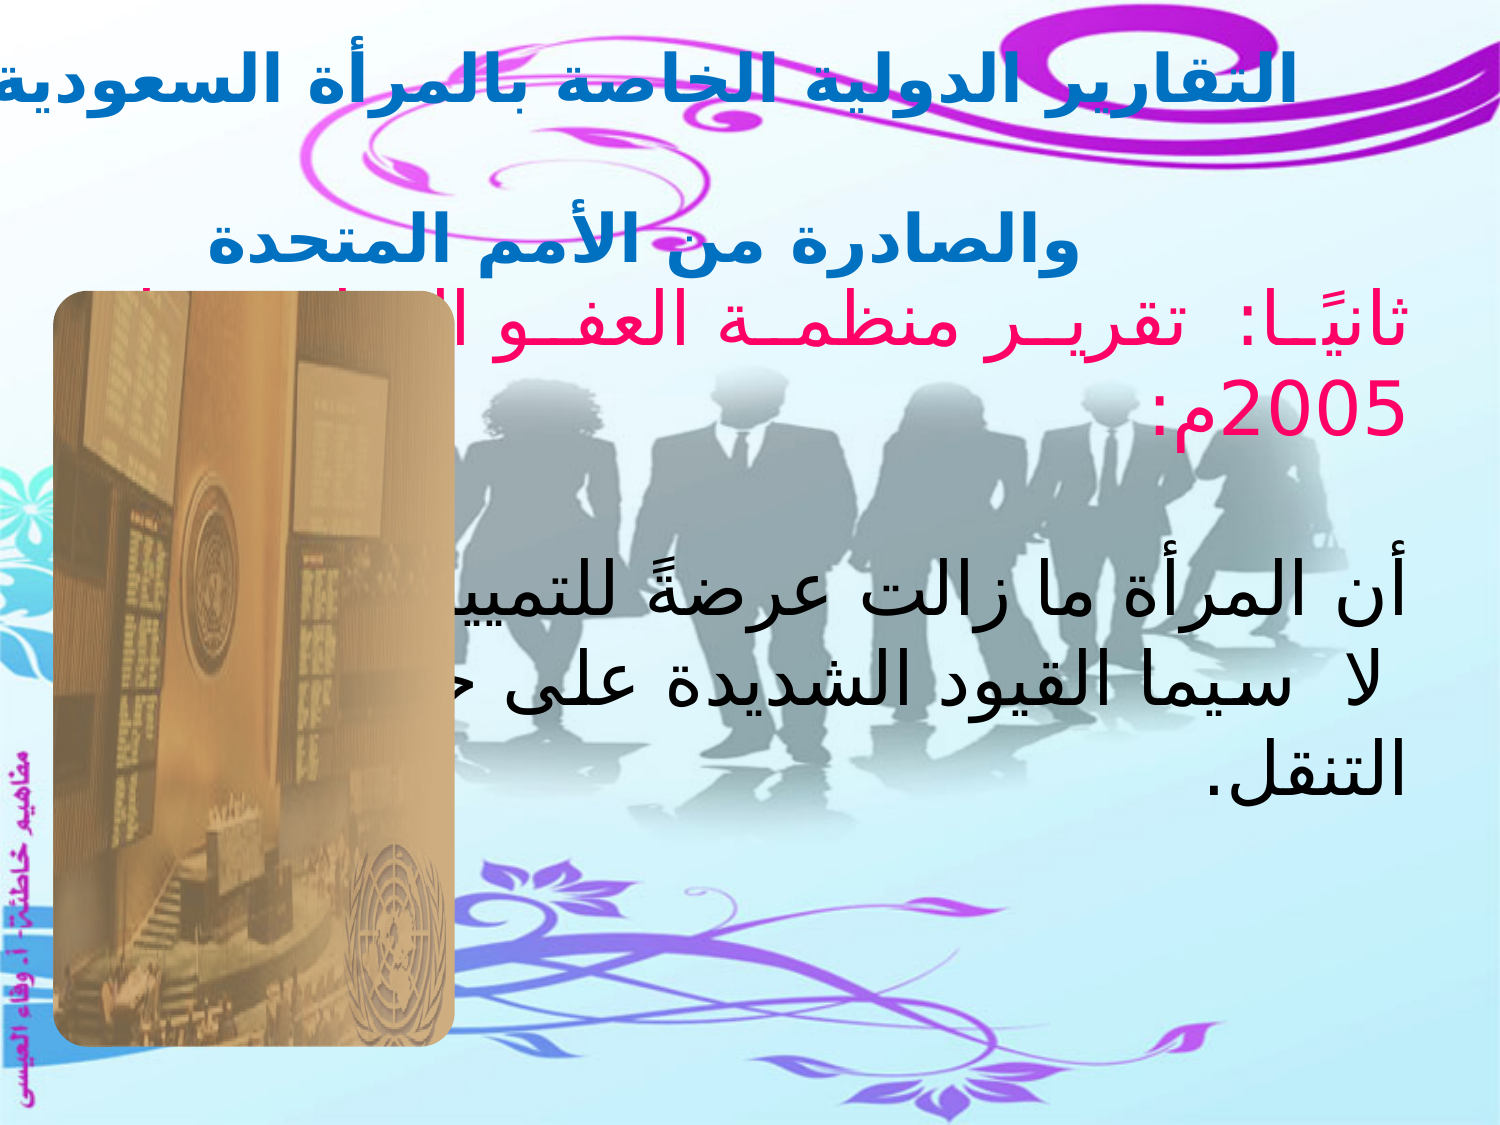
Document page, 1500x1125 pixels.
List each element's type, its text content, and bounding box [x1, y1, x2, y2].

picture [0, 0, 1500, 1125]
text_box التقارير الدولية الخاصة بالمرأة السعودية والصادرة من الأمم المتحدة [0, 101, 1321, 290]
list ثانيًا: تقرير منظمة العفو الدولية عام 2005م: أن المرأة ما زالت عرضةً للتمييز المتفشي، لا سيما القيود الشديدة على حريتهـــا في التنقل. [455, 262, 1426, 1006]
